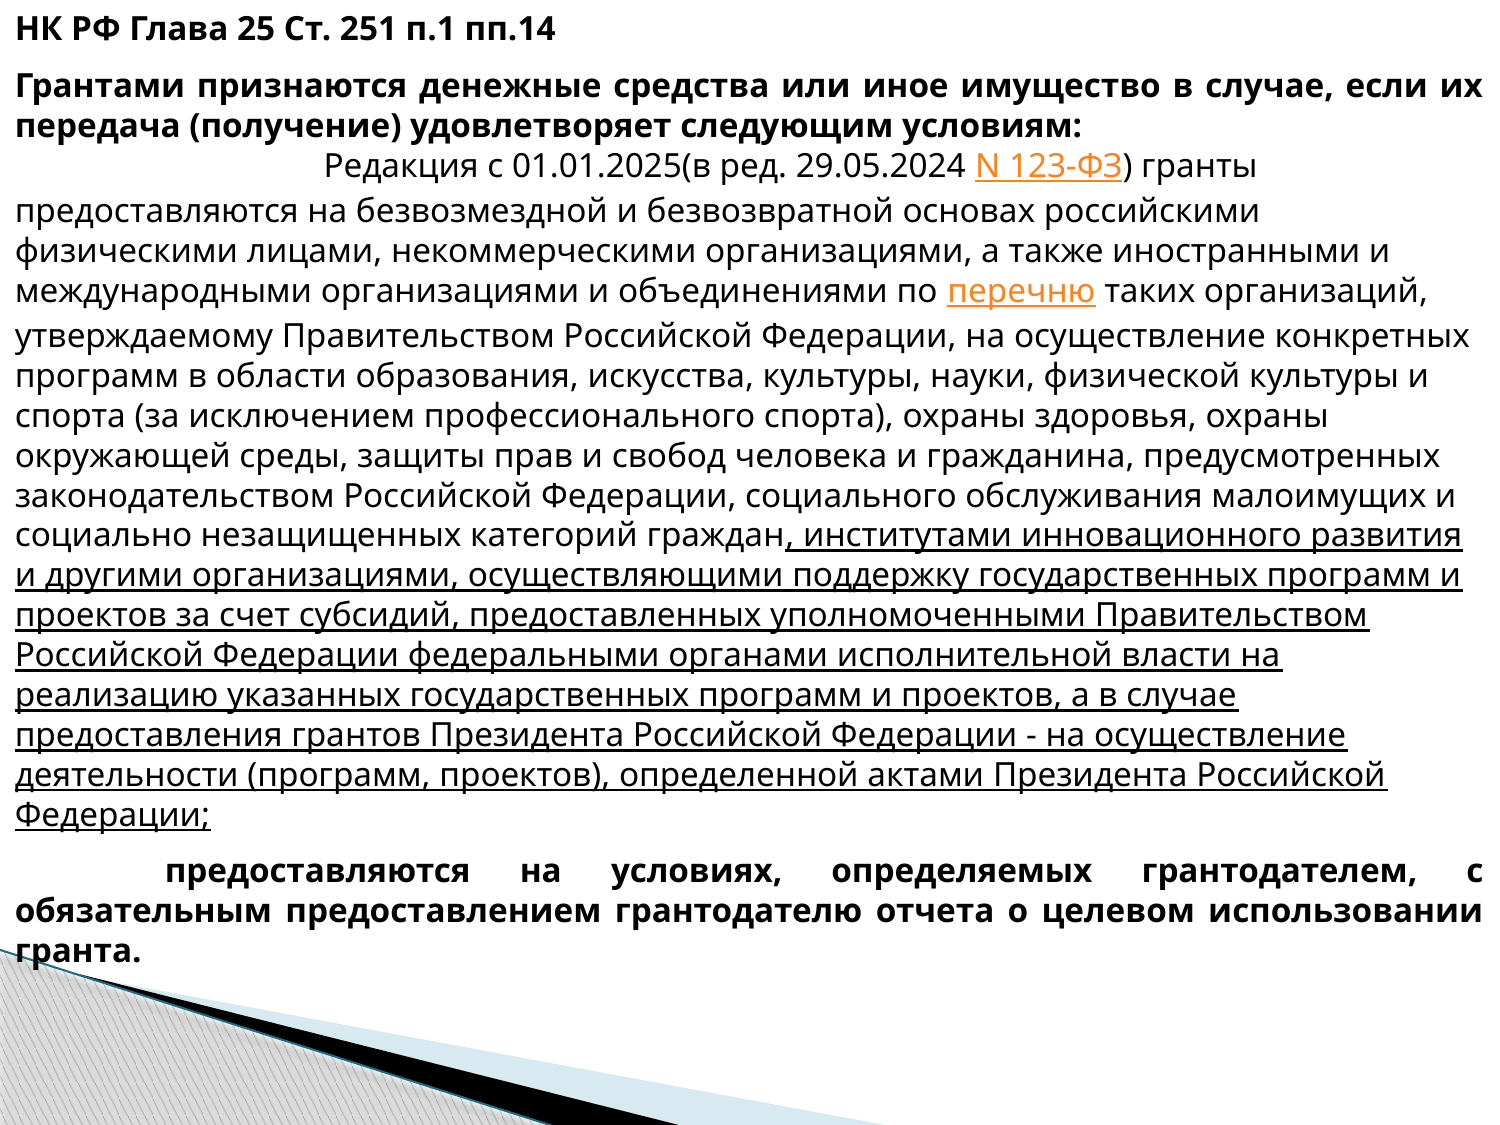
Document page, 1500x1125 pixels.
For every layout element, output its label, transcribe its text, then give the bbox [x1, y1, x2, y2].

text_box НК РФ Глава 25 Ст. 251 п.1 пп.14 Грантами признаются денежные средства или иное имущество в случае, если их передача (получение) удовлетворяет следующим условиям: Редакция с 01.01.2025(в ред. 29.05.2024 N 123-ФЗ) гранты предоставляются на безвозмездной и безвозвратной основах российскими физическими лицами, некоммерческими организациями, а также иностранными и международными организациями и объединениями по перечню таких организаций, утверждаемому Правительством Российской Федерации, на осуществление конкретных программ в области образования, искусства, культуры, науки, физической культуры и спорта (за исключением профессионального спорта), охраны здоровья, охраны окружающей среды, защиты прав и свобод человека и гражданина, предусмотренных законодательством Российской Федерации, социального обслуживания малоимущих и социально незащищенных категорий граждан, институтами инновационного развития и другими организациями, осуществляющими поддержку государственных программ и проектов за счет субсидий, предоставленных уполномоченными Правительством Российской Федерации федеральными органами исполнительной власти на реализацию указанных государственных программ и проектов, а в случае предоставления грантов Президента Российской Федерации - на осуществление деятельности (программ, проектов), определенной актами Президента Российской Федерации; предоставляются на условиях, определяемых грантодателем, с обязательным предоставлением грантодателю отчета о целевом использовании гранта. [0, 0, 1500, 1034]
